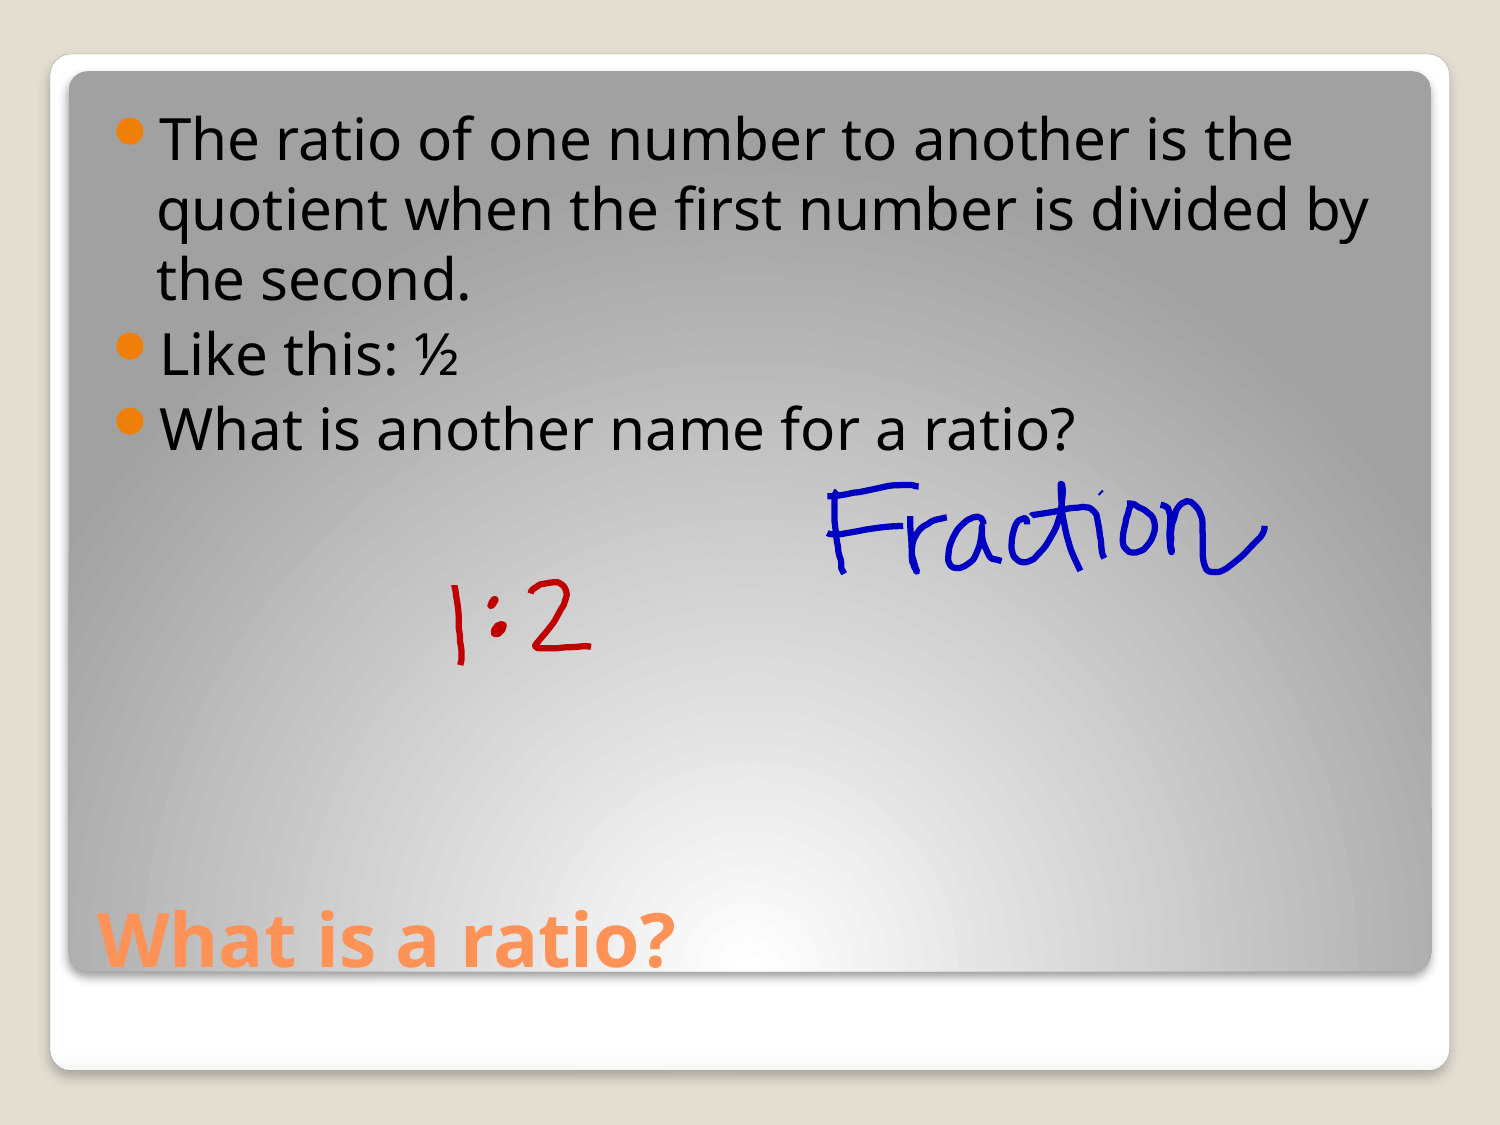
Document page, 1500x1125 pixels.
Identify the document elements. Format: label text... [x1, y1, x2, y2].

text_box [1010, 517, 1082, 572]
text_box [835, 536, 845, 575]
text_box [529, 581, 592, 650]
text_box [1121, 502, 1156, 554]
text_box [826, 525, 904, 536]
text_box [833, 497, 841, 532]
text_box [909, 516, 947, 573]
text_box [1160, 500, 1266, 573]
title What is a ratio? [82, 817, 1425, 990]
text_box [489, 598, 497, 607]
list The ratio of one number to another is the quotient when the first number is divided by the second. Like this: ½ What is another name for a ratio? [82, 86, 1425, 774]
text_box [493, 623, 505, 635]
text_box [453, 585, 463, 666]
text_box [827, 484, 919, 498]
text_box [1030, 506, 1105, 559]
text_box [1059, 483, 1064, 509]
text_box [947, 515, 1002, 569]
